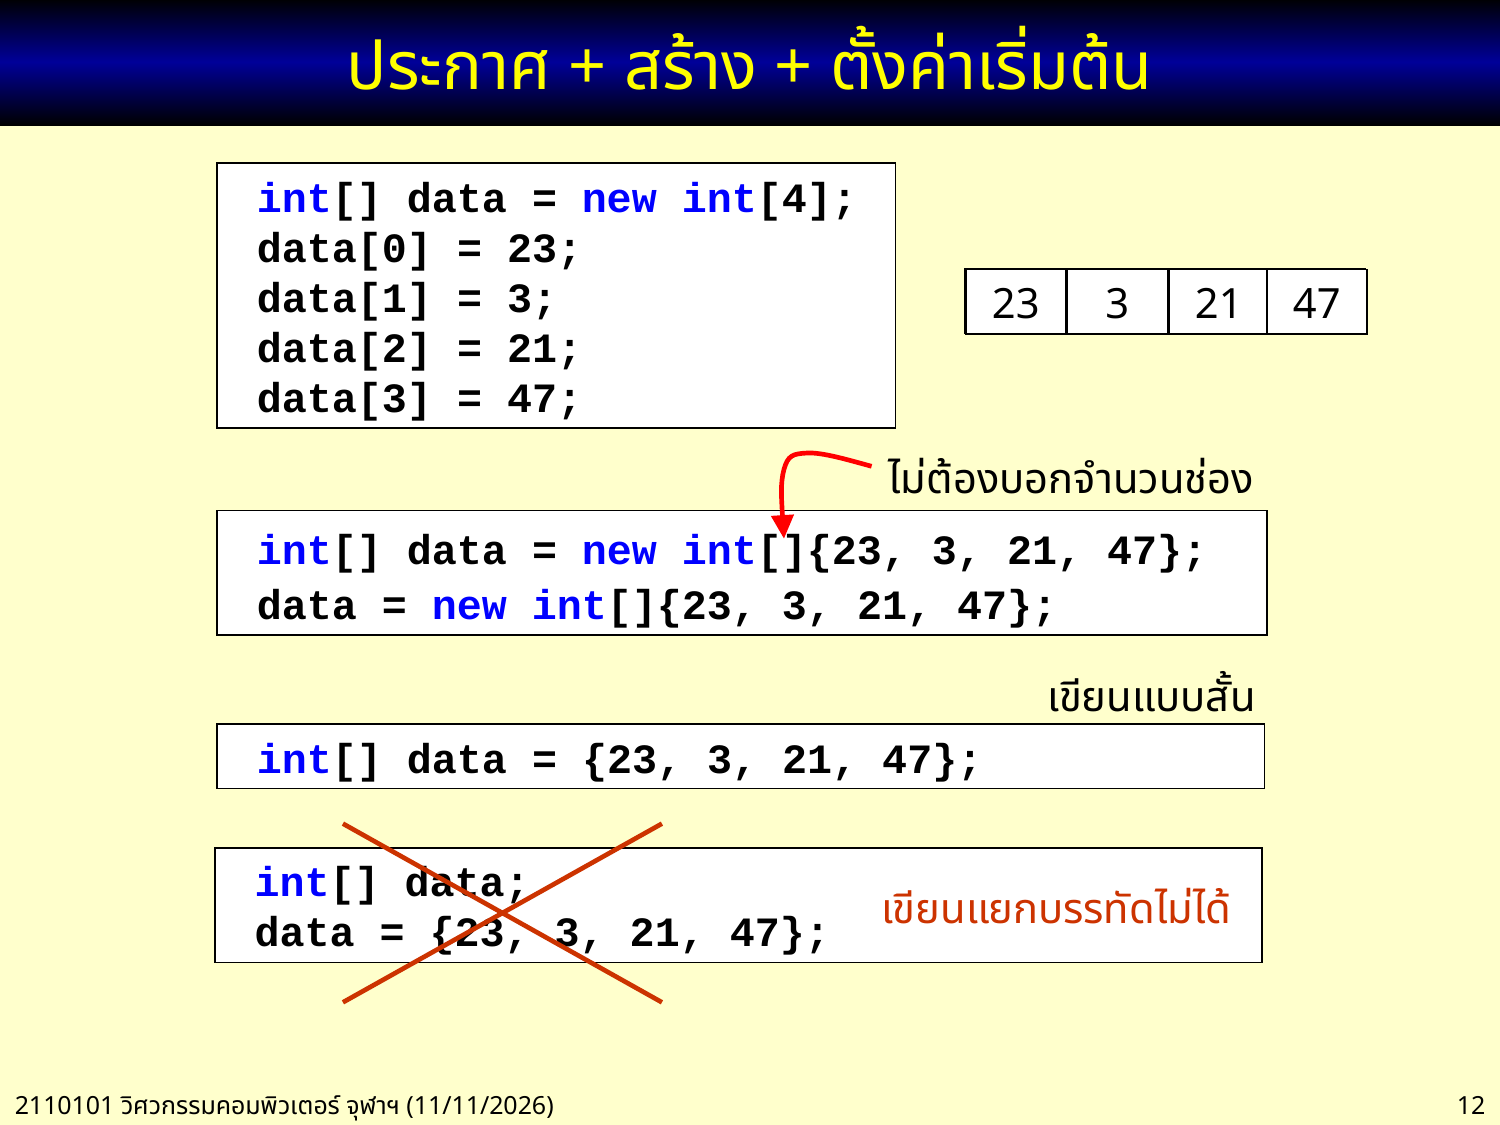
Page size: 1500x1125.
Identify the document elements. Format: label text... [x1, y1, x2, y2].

text_box เขียนแยกบรรทัดไม่ได้ [866, 874, 1247, 940]
text_box int[] data = new int[4]; data[0] = 23; data[1] = 3; data[2] = 21; data[3] = 47; [217, 162, 896, 428]
text_box int[] data; data = {23, 3, 21, 47}; [214, 847, 337, 963]
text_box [342, 823, 663, 1003]
text_box int[] data; data = {23, 3, 21, 47}; [668, 847, 1263, 963]
text_box int[] data = {23, 3, 21, 47}; [217, 723, 1265, 789]
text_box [779, 443, 1277, 539]
title ประกาศ + สร้าง + ตั้งค่าเริ่มต้น [0, 0, 1500, 126]
text_box เขียนแบบสั้น [1032, 662, 1271, 728]
text_box int[] data = new int[]{23, 3, 21, 47}; data = new int[]{23, 3, 21, 47}; [217, 510, 1267, 636]
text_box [964, 268, 1366, 336]
